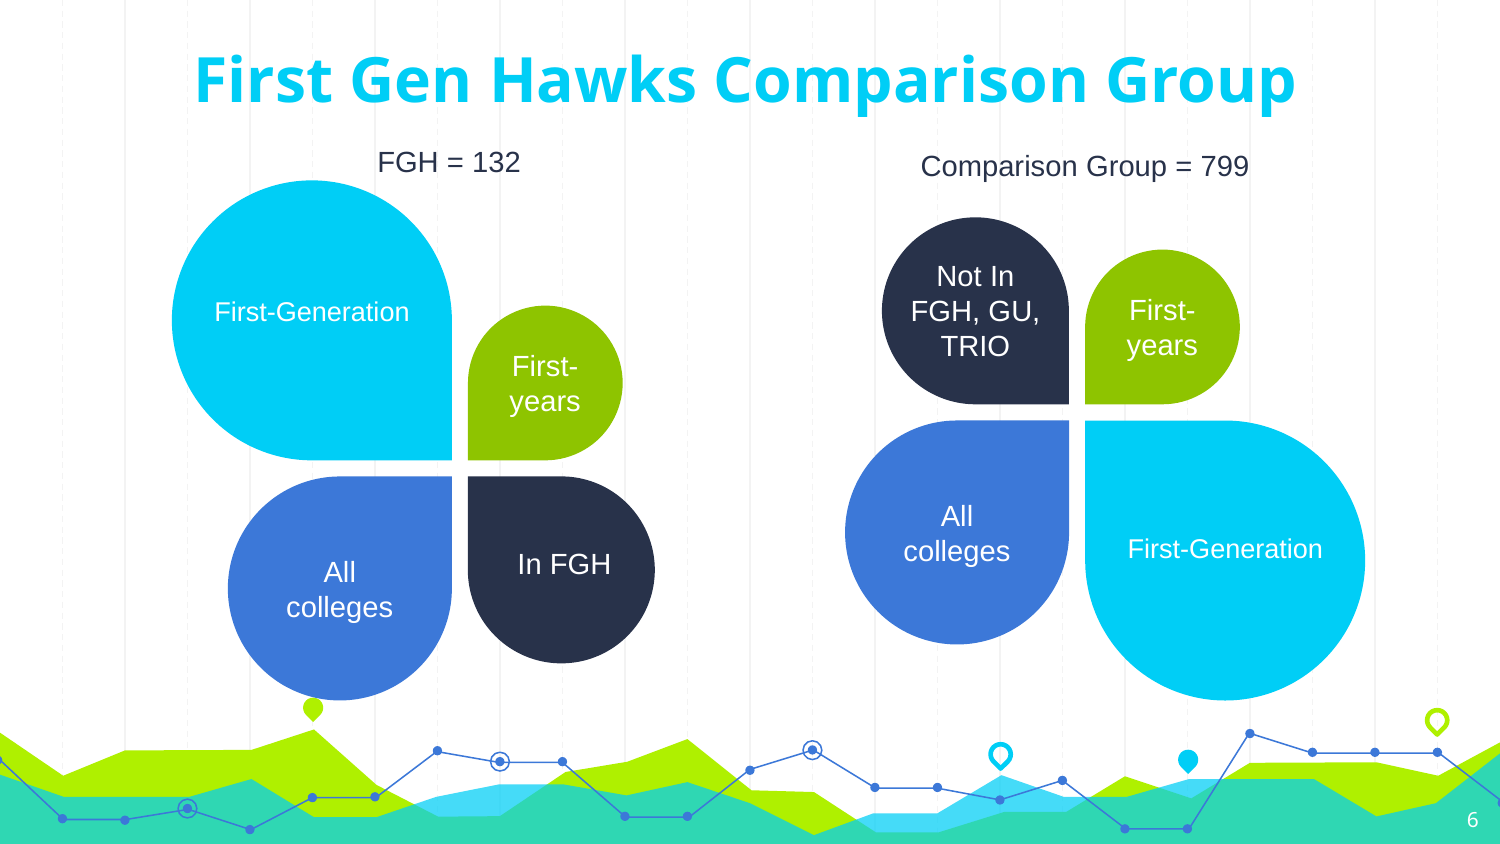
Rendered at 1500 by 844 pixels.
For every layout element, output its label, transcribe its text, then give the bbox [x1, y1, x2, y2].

slide_number 6 [1403, 791, 1494, 844]
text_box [863, 198, 1347, 720]
text_box FGH = 132 [362, 135, 542, 178]
text_box Comparison Group = 799 [823, 140, 1347, 190]
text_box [171, 180, 656, 701]
title First Gen Hawks Comparison Group [171, 0, 1320, 155]
